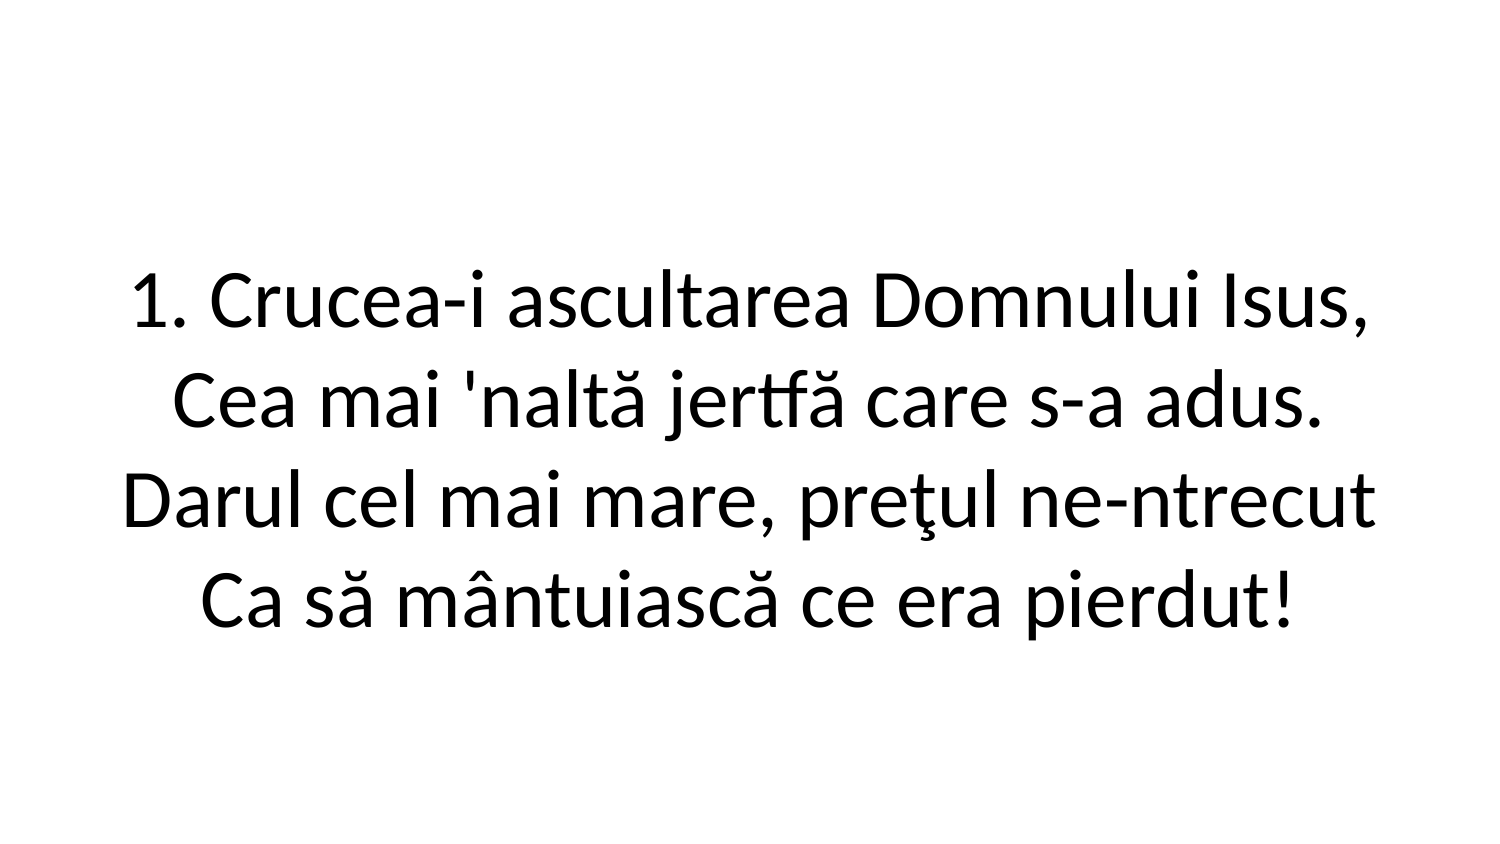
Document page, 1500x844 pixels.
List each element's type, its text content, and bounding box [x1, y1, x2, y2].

text_box 1. Crucea-i ascultarea Domnului Isus, Cea mai 'naltă jertfă care s-a adus. Darul cel mai mare, preţul ne-ntrecut Ca să mântuiască ce era pierdut! [107, 192, 1393, 652]
